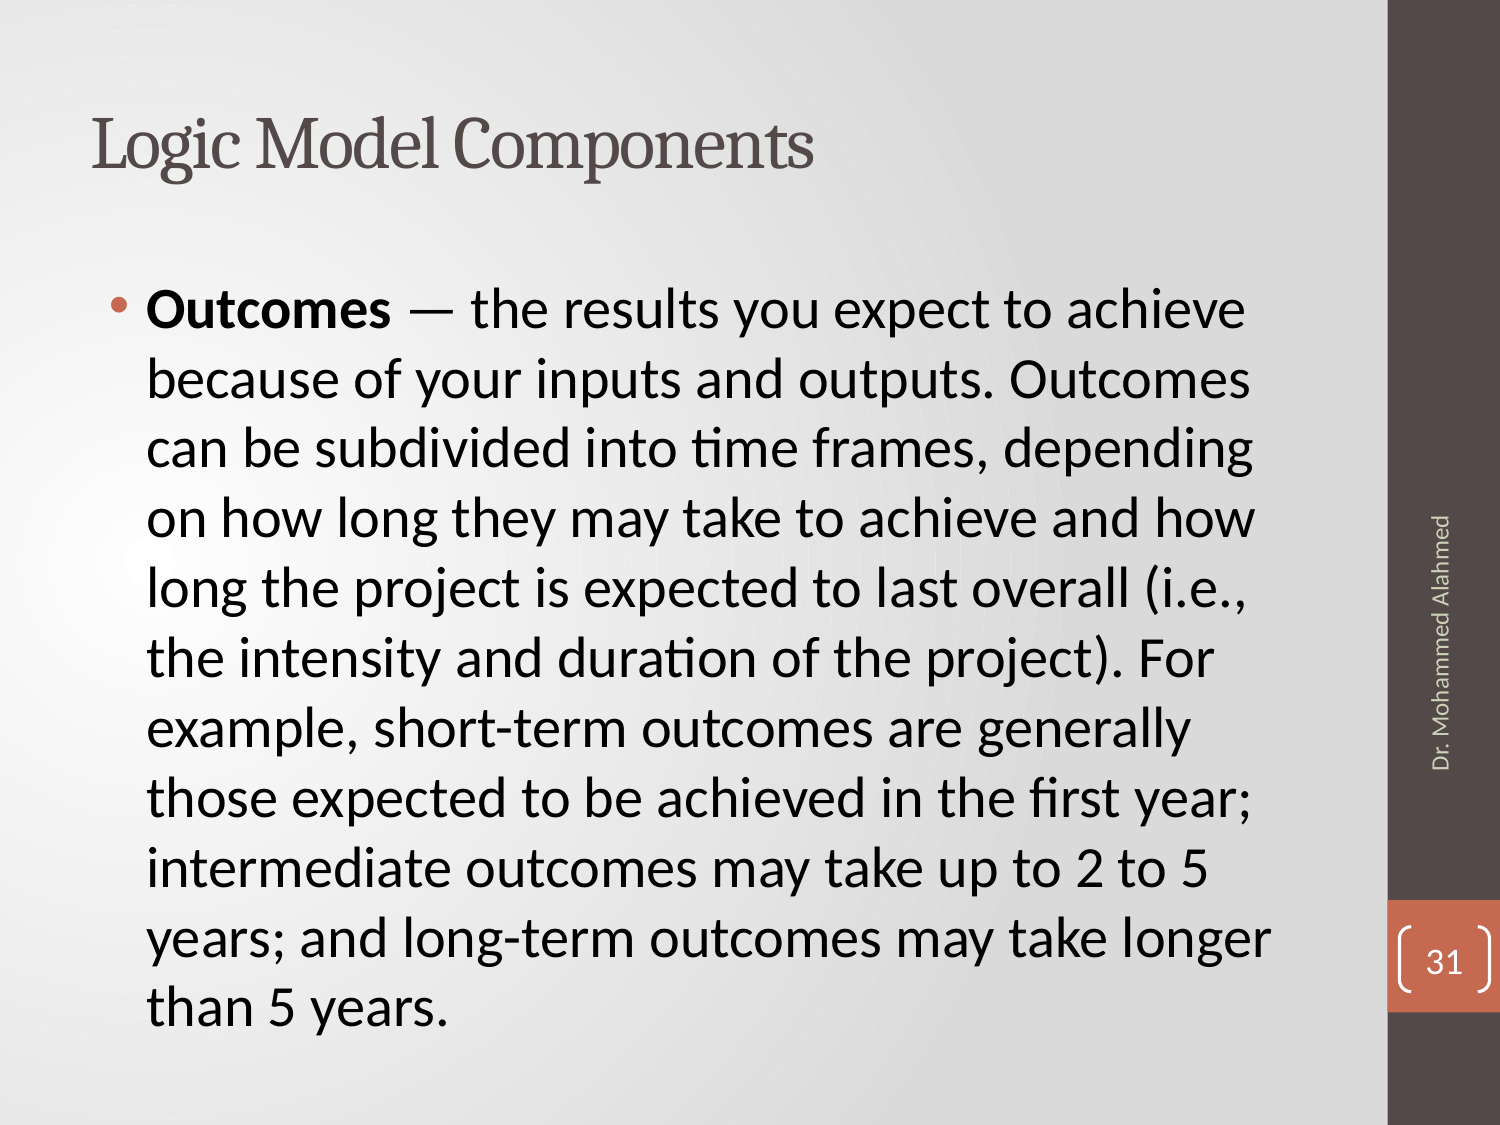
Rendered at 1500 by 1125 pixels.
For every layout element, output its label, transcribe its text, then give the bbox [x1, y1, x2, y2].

slide_number 31 [1397, 925, 1492, 994]
list Outcomes — the results you expect to achieve because of your inputs and outputs. Outcomes can be subdivided into time frames, depending on how long they may take to achieve and how long the project is expected to last overall (i.e., the intensity and duration of the project). For example, short-term outcomes are generally those expected to be achieved in the first year; intermediate outcomes may take up to 2 to 5 years; and long-term outcomes may take longer than 5 years. [75, 262, 1325, 1050]
footer Dr. Mohammed Alahmed [1408, 500, 1469, 889]
title Logic Model Components [75, 45, 1325, 233]
